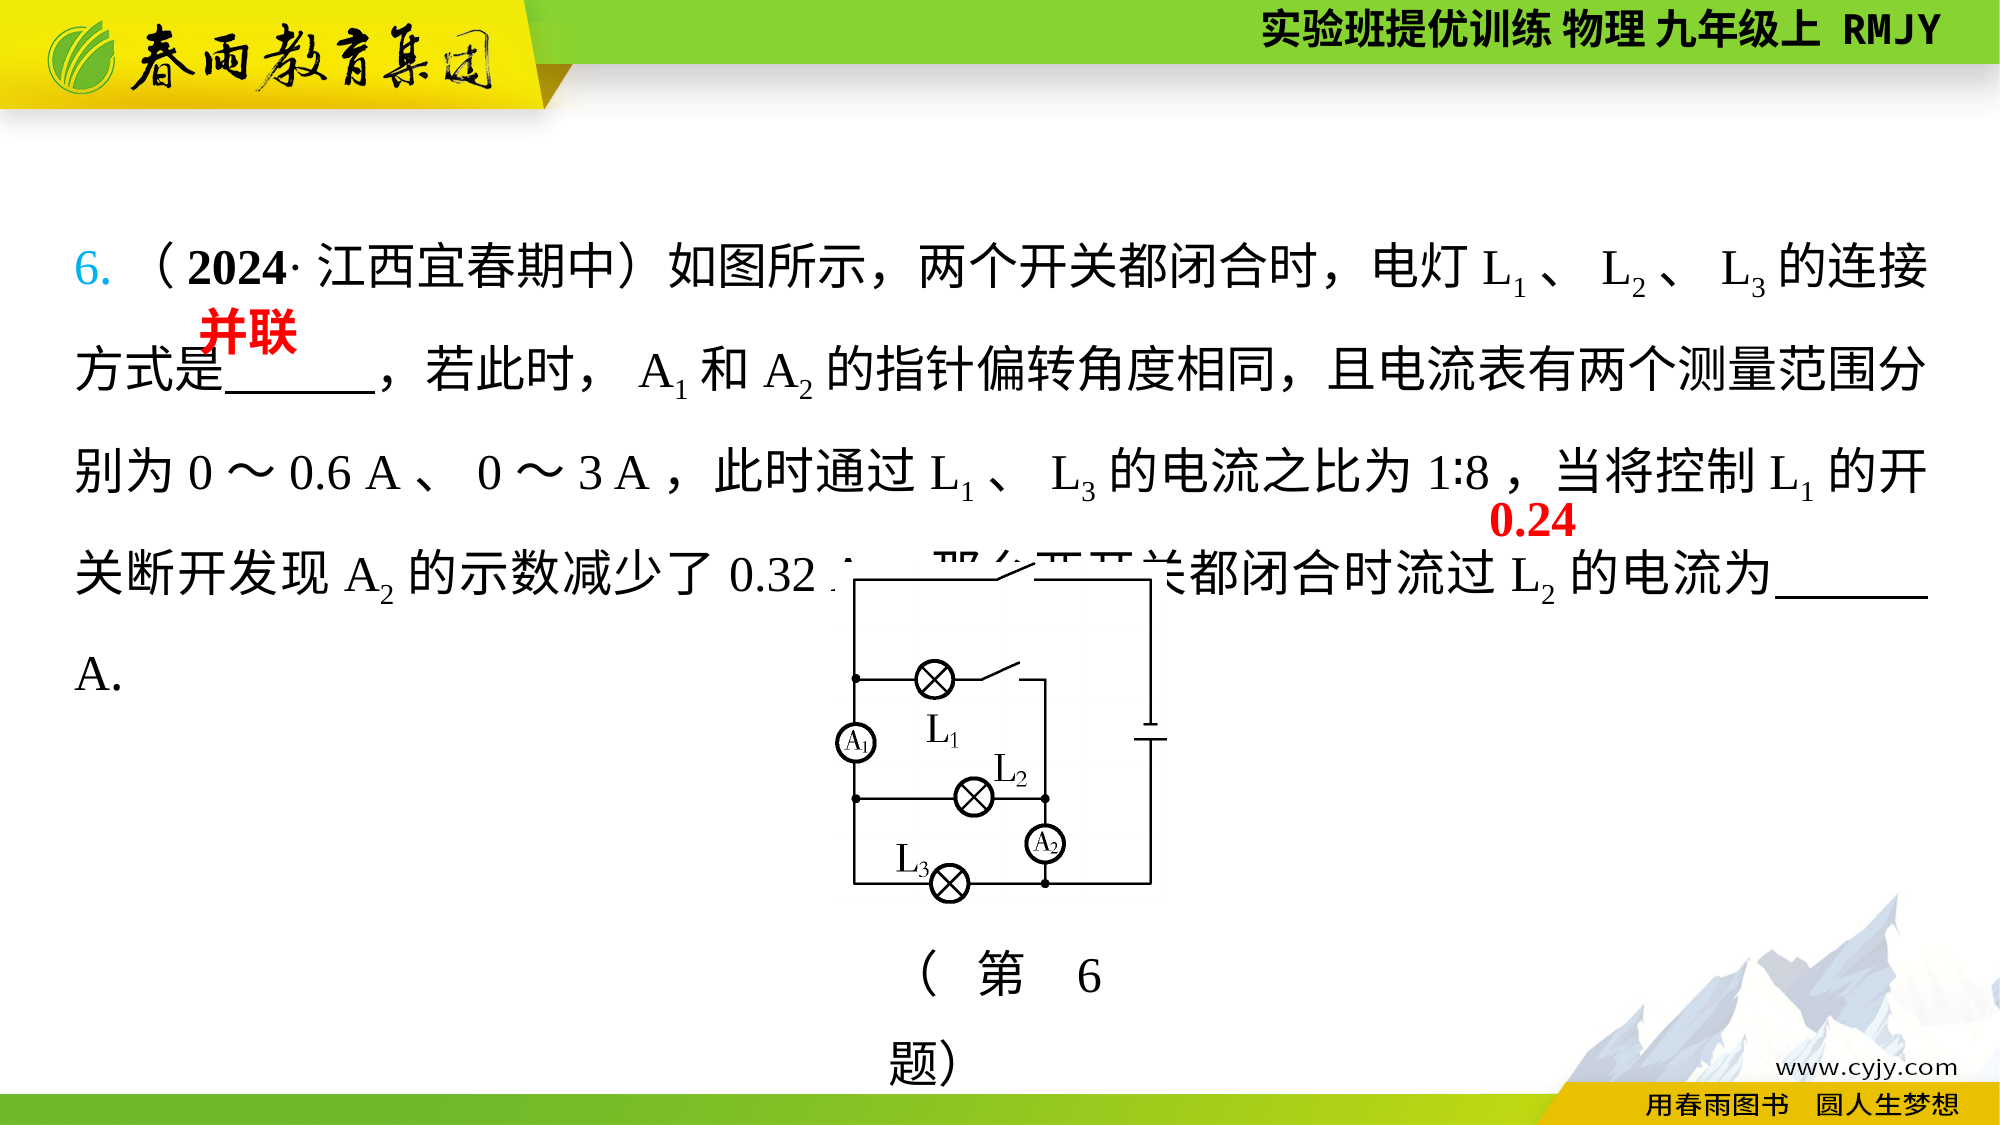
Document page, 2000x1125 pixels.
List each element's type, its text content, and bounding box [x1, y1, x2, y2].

text_box 0.24 [1474, 479, 1592, 555]
list 6.（2024·江西宜春期中）如图所示，两个开关都闭合时，电灯L1、L2、L3的连接方式是 ，若此时，A1和A2的指针偏转角度相同，且电流表有两个测量范围分别为0～0.6 A、0～3 A，此时通过L1、L3的电流之比为1∶8，当将控制L1的开关断开发现A2的示数减少了0.32 A，那么两开关都闭合时流过L2的电流为 A. [59, 192, 1944, 572]
picture [0, 0, 2000, 1125]
text_box 并联 [183, 293, 314, 368]
text_box （第6题） [873, 912, 1129, 1010]
